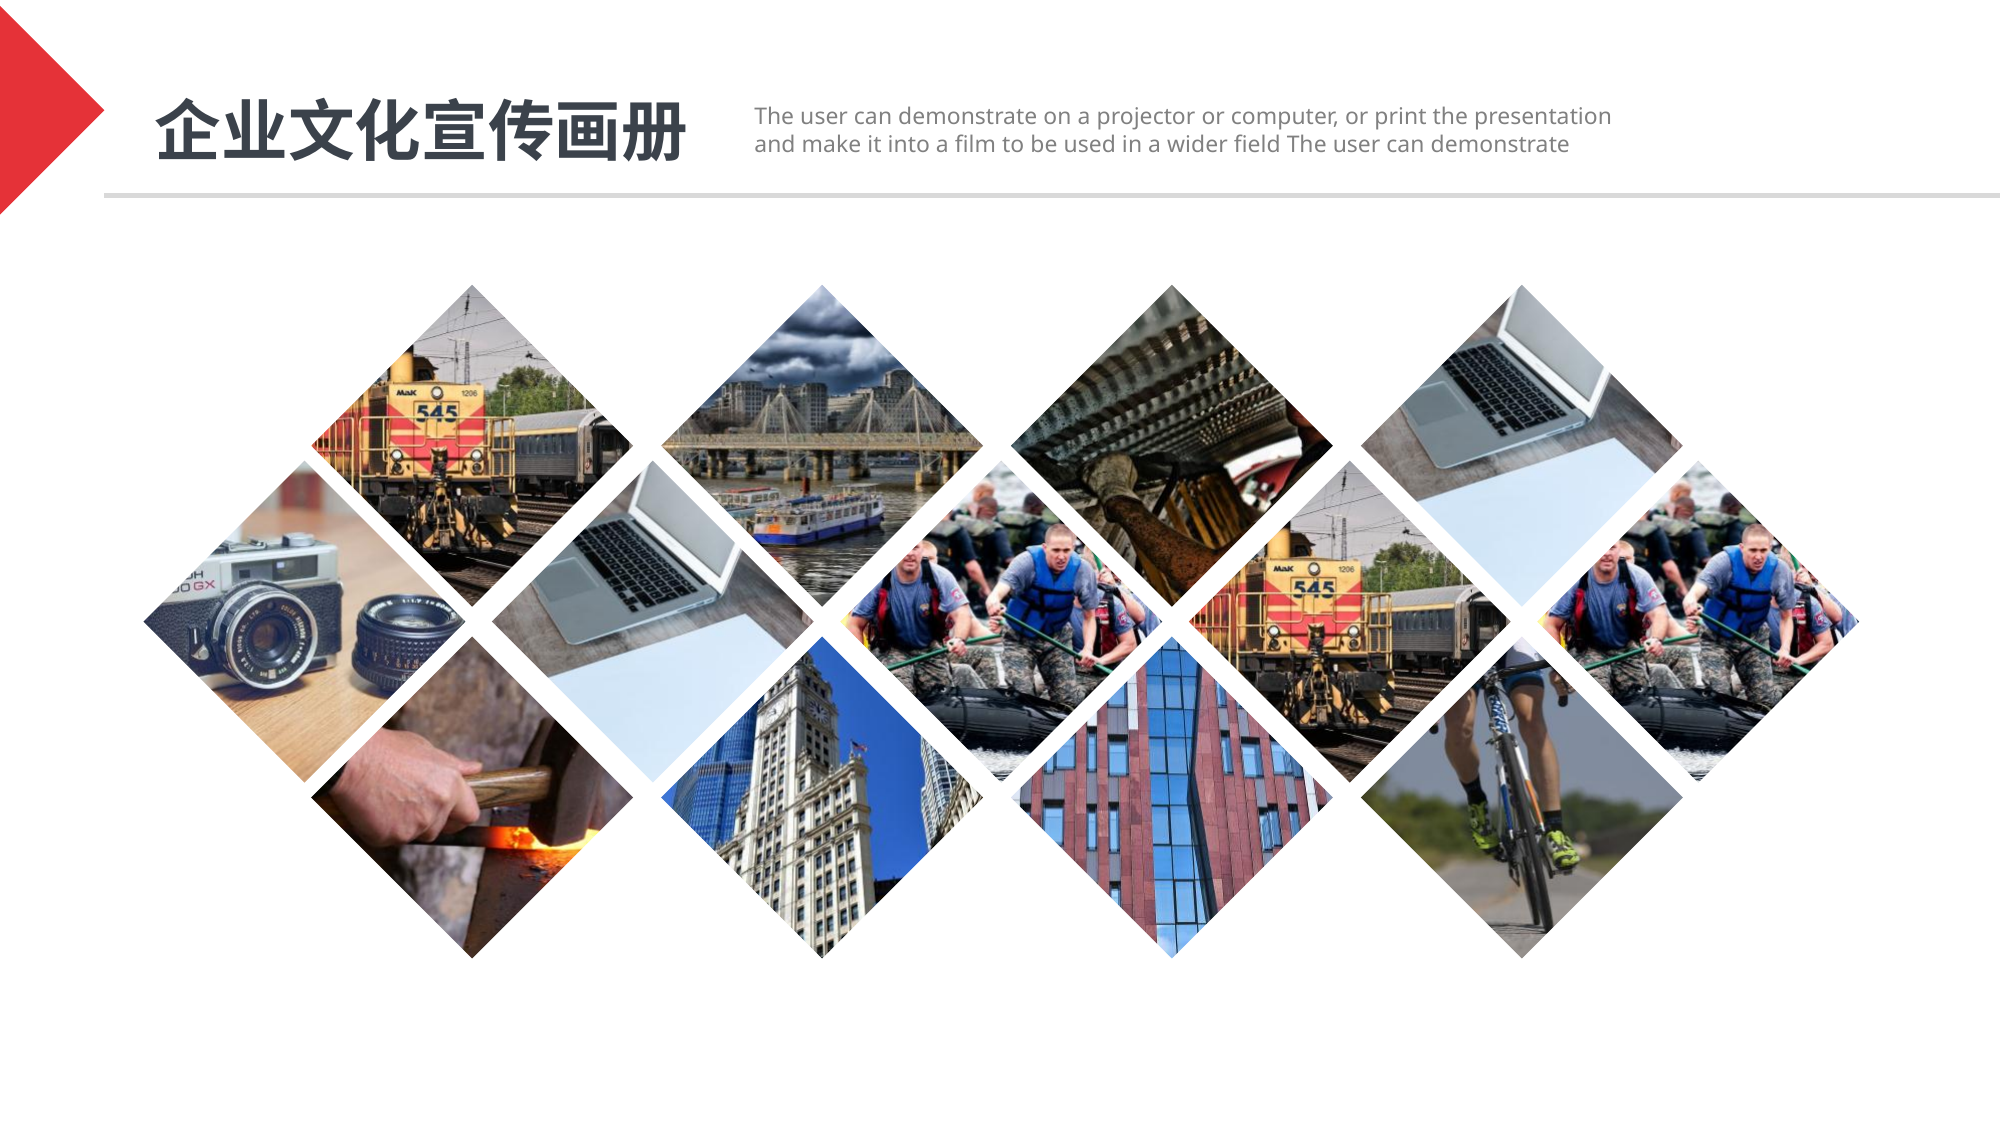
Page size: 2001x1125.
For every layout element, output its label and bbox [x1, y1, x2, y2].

text_box [659, 635, 985, 960]
text_box [1359, 635, 1685, 960]
text_box [309, 283, 635, 609]
text_box [838, 459, 1164, 785]
text_box [309, 635, 635, 960]
text_box [659, 283, 985, 609]
text_box [1535, 459, 1861, 785]
text_box [0, 0, 2000, 238]
text_box [1187, 459, 1513, 785]
text_box [1009, 635, 1335, 960]
text_box [1359, 283, 1685, 609]
text_box [141, 459, 467, 785]
text_box [490, 459, 816, 785]
text_box [1009, 283, 1335, 609]
